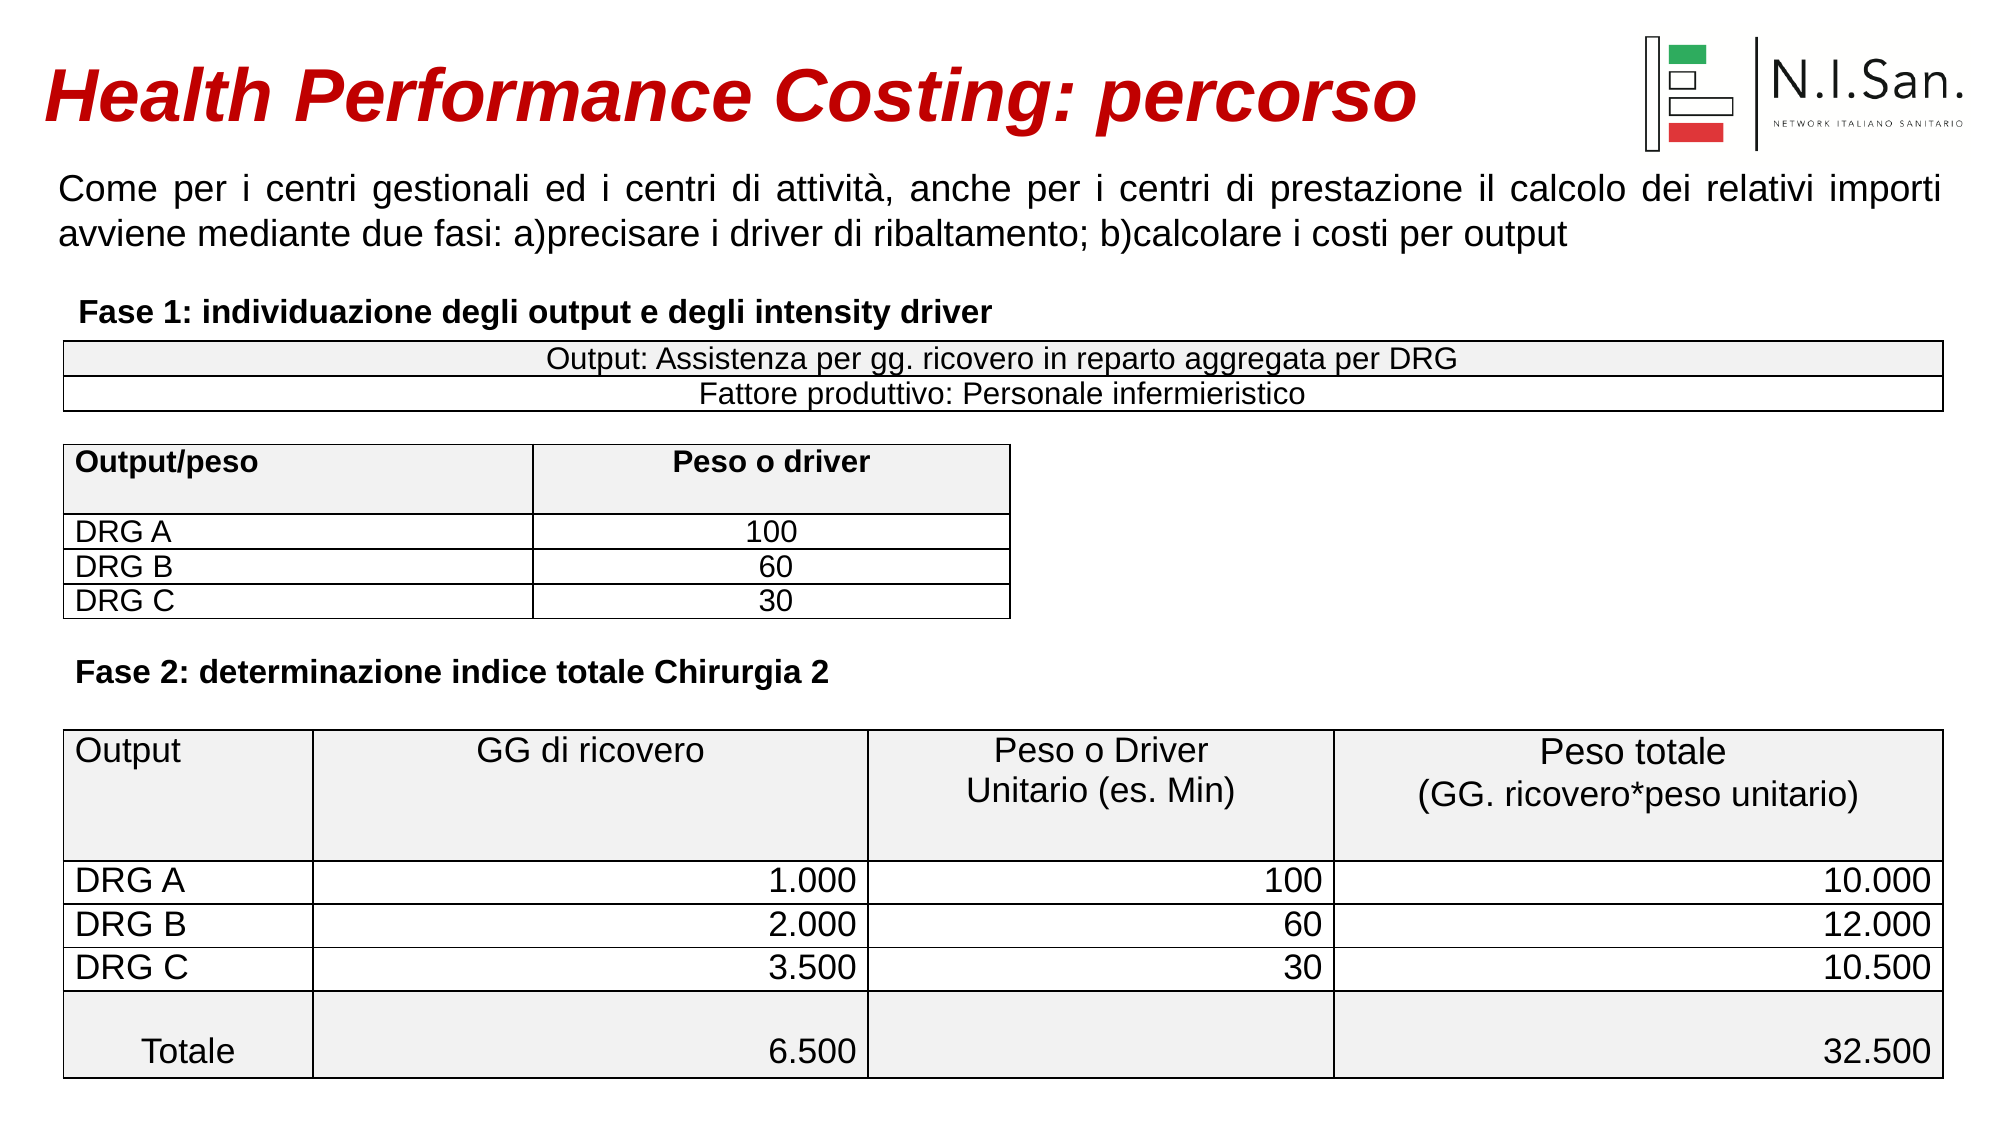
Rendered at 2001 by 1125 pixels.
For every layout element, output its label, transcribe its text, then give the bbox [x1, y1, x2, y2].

table_cell 3.500 [314, 948, 867, 990]
table_cell 6.500 [314, 992, 867, 1077]
table_cell 60 [869, 905, 1333, 947]
table_cell DRG B [64, 550, 532, 583]
table_cell 60 [534, 550, 1009, 583]
table_cell 12.000 [1335, 905, 1942, 947]
table_header Peso o Driver Unitario (es. Min) [869, 731, 1333, 860]
text_box [199, 321, 2000, 383]
text_box Fase 2: determinazione indice totale Chirurgia 2 [60, 643, 1940, 698]
table_header Output: Assistenza per gg. ricovero in reparto aggregata per DRG [64, 342, 1942, 375]
text_box Come per i centri gestionali ed i centri di attività, anche per i centri di prestazione il calcolo dei relativi importi avviene mediante due fasi: a)precisare i driver di ribaltamento; b)calcolare i costi per output [43, 156, 1957, 262]
table_cell DRG B [64, 905, 312, 947]
table_header Peso totale (GG. ricovero*peso unitario) [1335, 731, 1942, 860]
table_cell [869, 992, 1333, 1077]
table_cell 100 [534, 515, 1009, 548]
table_header Peso o driver [534, 445, 1009, 513]
table_cell DRG A [64, 862, 312, 903]
table_cell 30 [534, 585, 1009, 618]
table_cell 10.500 [1335, 948, 1942, 990]
text_box Fase 1: individuazione degli output e degli intensity driver [63, 283, 1943, 337]
table_header Output/peso [64, 445, 532, 513]
picture [1639, 23, 1971, 166]
table_cell Fattore produttivo: Personale infermieristico [64, 377, 1942, 410]
table_cell 32.500 [1335, 992, 1942, 1077]
table_cell 30 [869, 948, 1333, 990]
table_cell DRG A [64, 515, 532, 548]
table_header GG di ricovero [314, 731, 867, 860]
table_header Output [64, 731, 312, 860]
table_cell 10.000 [1335, 862, 1942, 903]
table_cell 2.000 [314, 905, 867, 947]
table_cell DRG C [64, 948, 312, 990]
table_cell 100 [869, 862, 1333, 903]
text_box Health Performance Costing: percorso [29, 41, 1639, 142]
table_cell Totale [64, 992, 312, 1077]
table_cell DRG C [64, 585, 532, 618]
table_cell 1.000 [314, 862, 867, 903]
